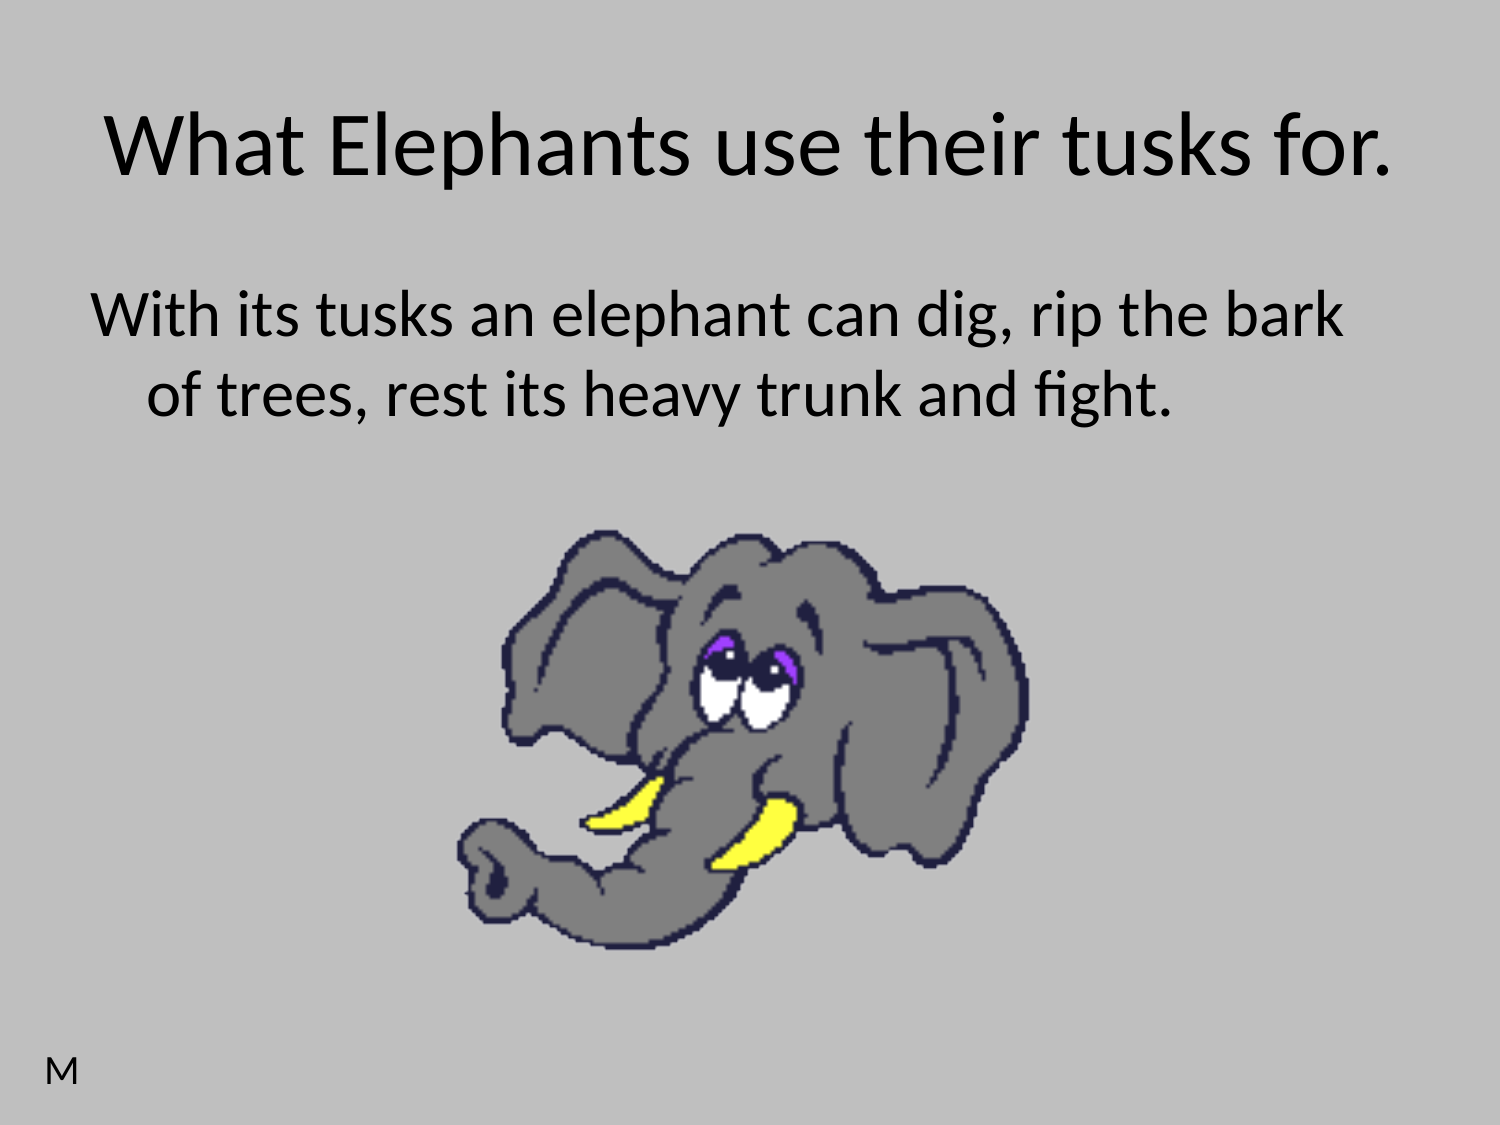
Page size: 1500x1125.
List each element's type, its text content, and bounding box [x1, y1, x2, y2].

picture [454, 526, 1046, 963]
list With its tusks an elephant can dig, rip the bark of trees, rest its heavy trunk and fight. [75, 262, 1425, 480]
title What Elephants use their tusks for. [75, 45, 1425, 233]
text_box M [29, 1035, 101, 1100]
